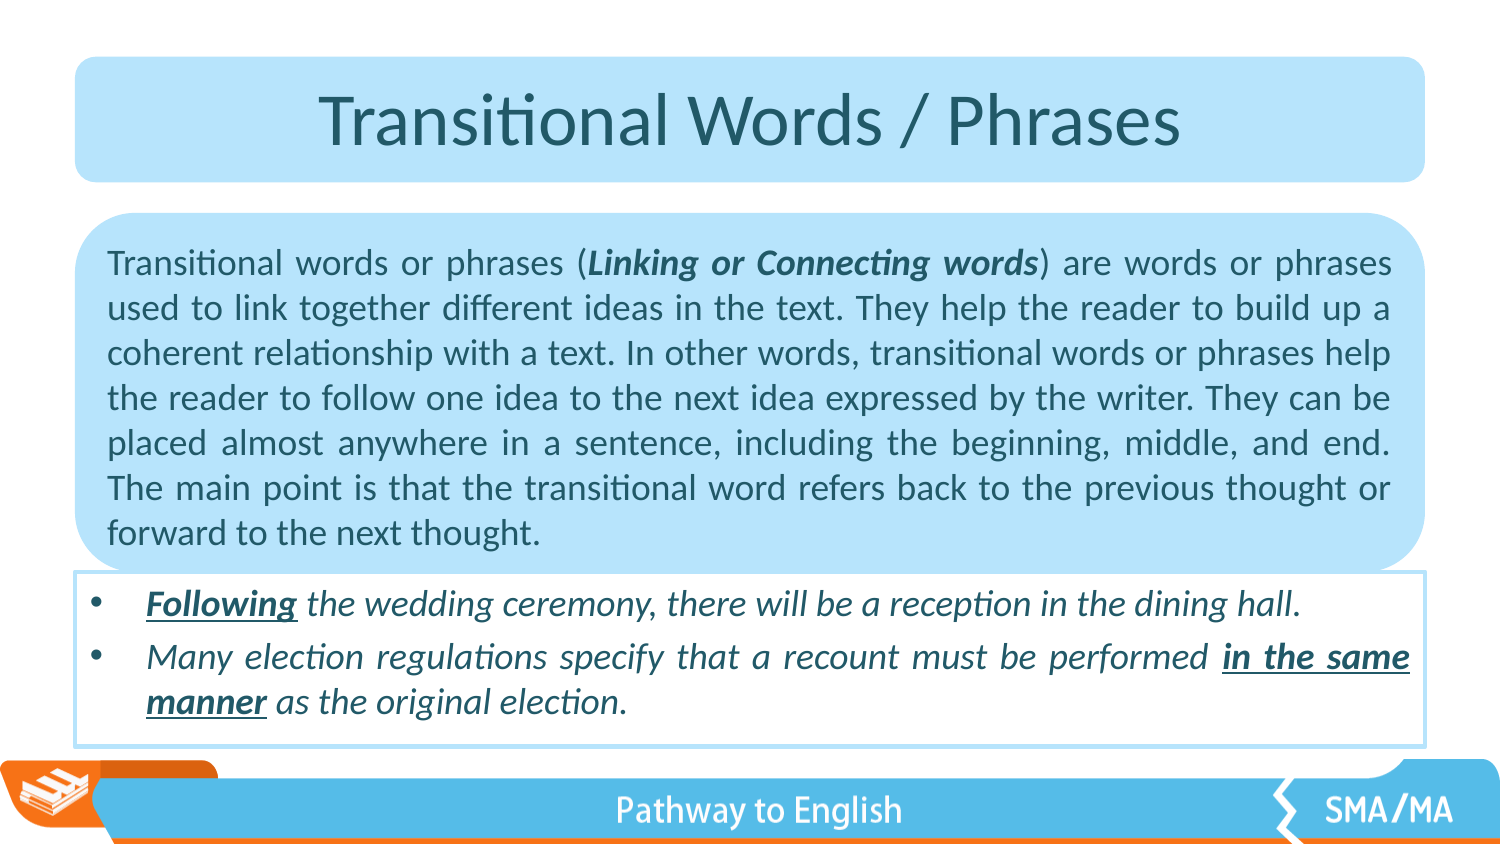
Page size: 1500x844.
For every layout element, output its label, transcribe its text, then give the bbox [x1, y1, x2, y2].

text_box Transitional words or phrases (Linking or Connecting words) are words or phrases used to link together different ideas in the text. They help the reader to build up a coherent relationship with a text. In other words, transitional words or phrases help the reader to follow one idea to the next idea expressed by the writer. They can be placed almost anywhere in a sentence, including the beginning, middle, and end. The main point is that the transitional word refers back to the previous thought or forward to the next thought. [74, 212, 1425, 571]
picture [0, 759, 1500, 844]
text_box Transitional Words / Phrases [74, 56, 1425, 183]
list Following the wedding ceremony, there will be a reception in the dining hall. Many election regulations specify that a recount must be performed in the same manner as the original election. [75, 571, 1425, 747]
